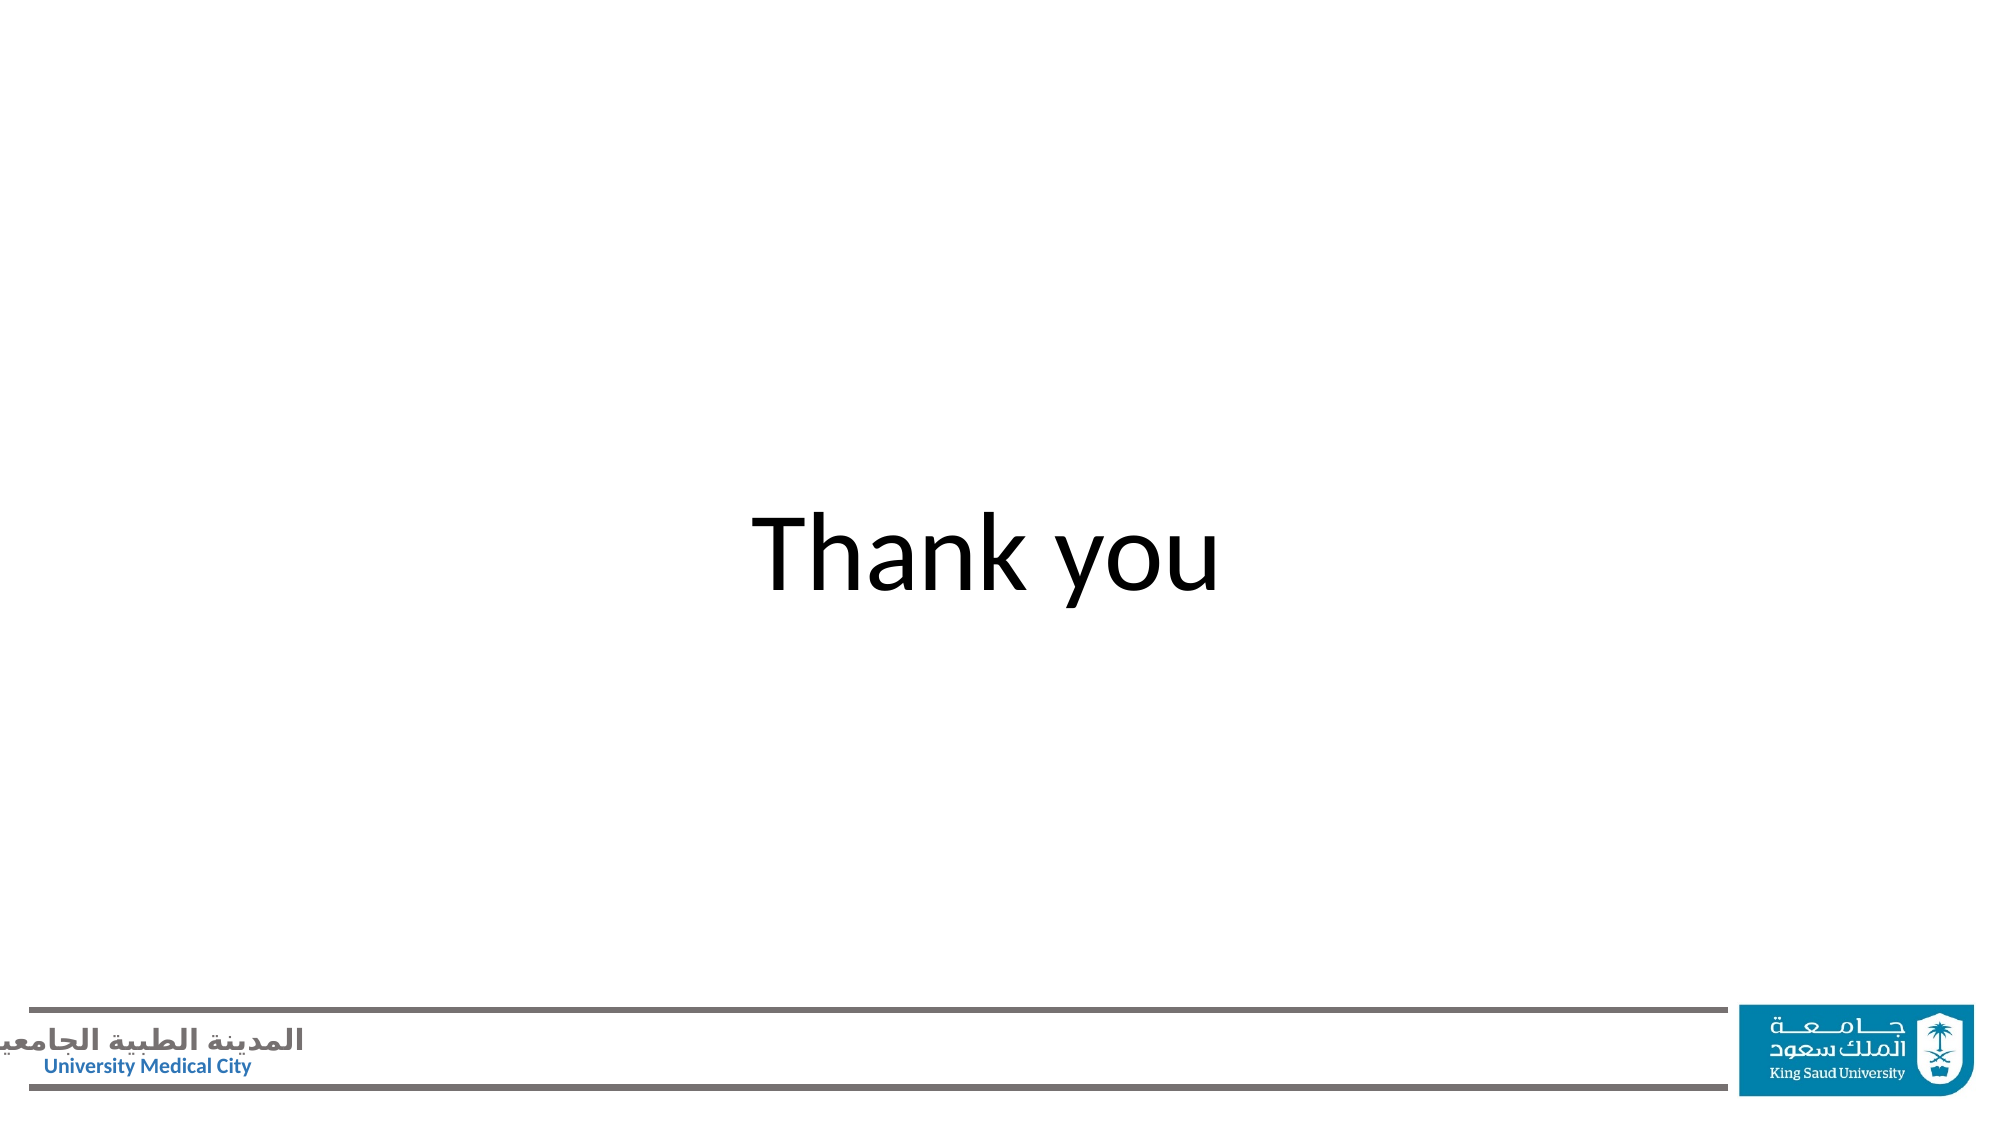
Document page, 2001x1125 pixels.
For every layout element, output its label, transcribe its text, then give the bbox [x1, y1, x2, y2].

text_box المدينة الطبية الجامعية [0, 1014, 331, 1044]
text_box University Medical City [0, 1044, 331, 1086]
picture [1737, 1002, 1976, 1099]
list Thank you [259, 401, 1464, 752]
